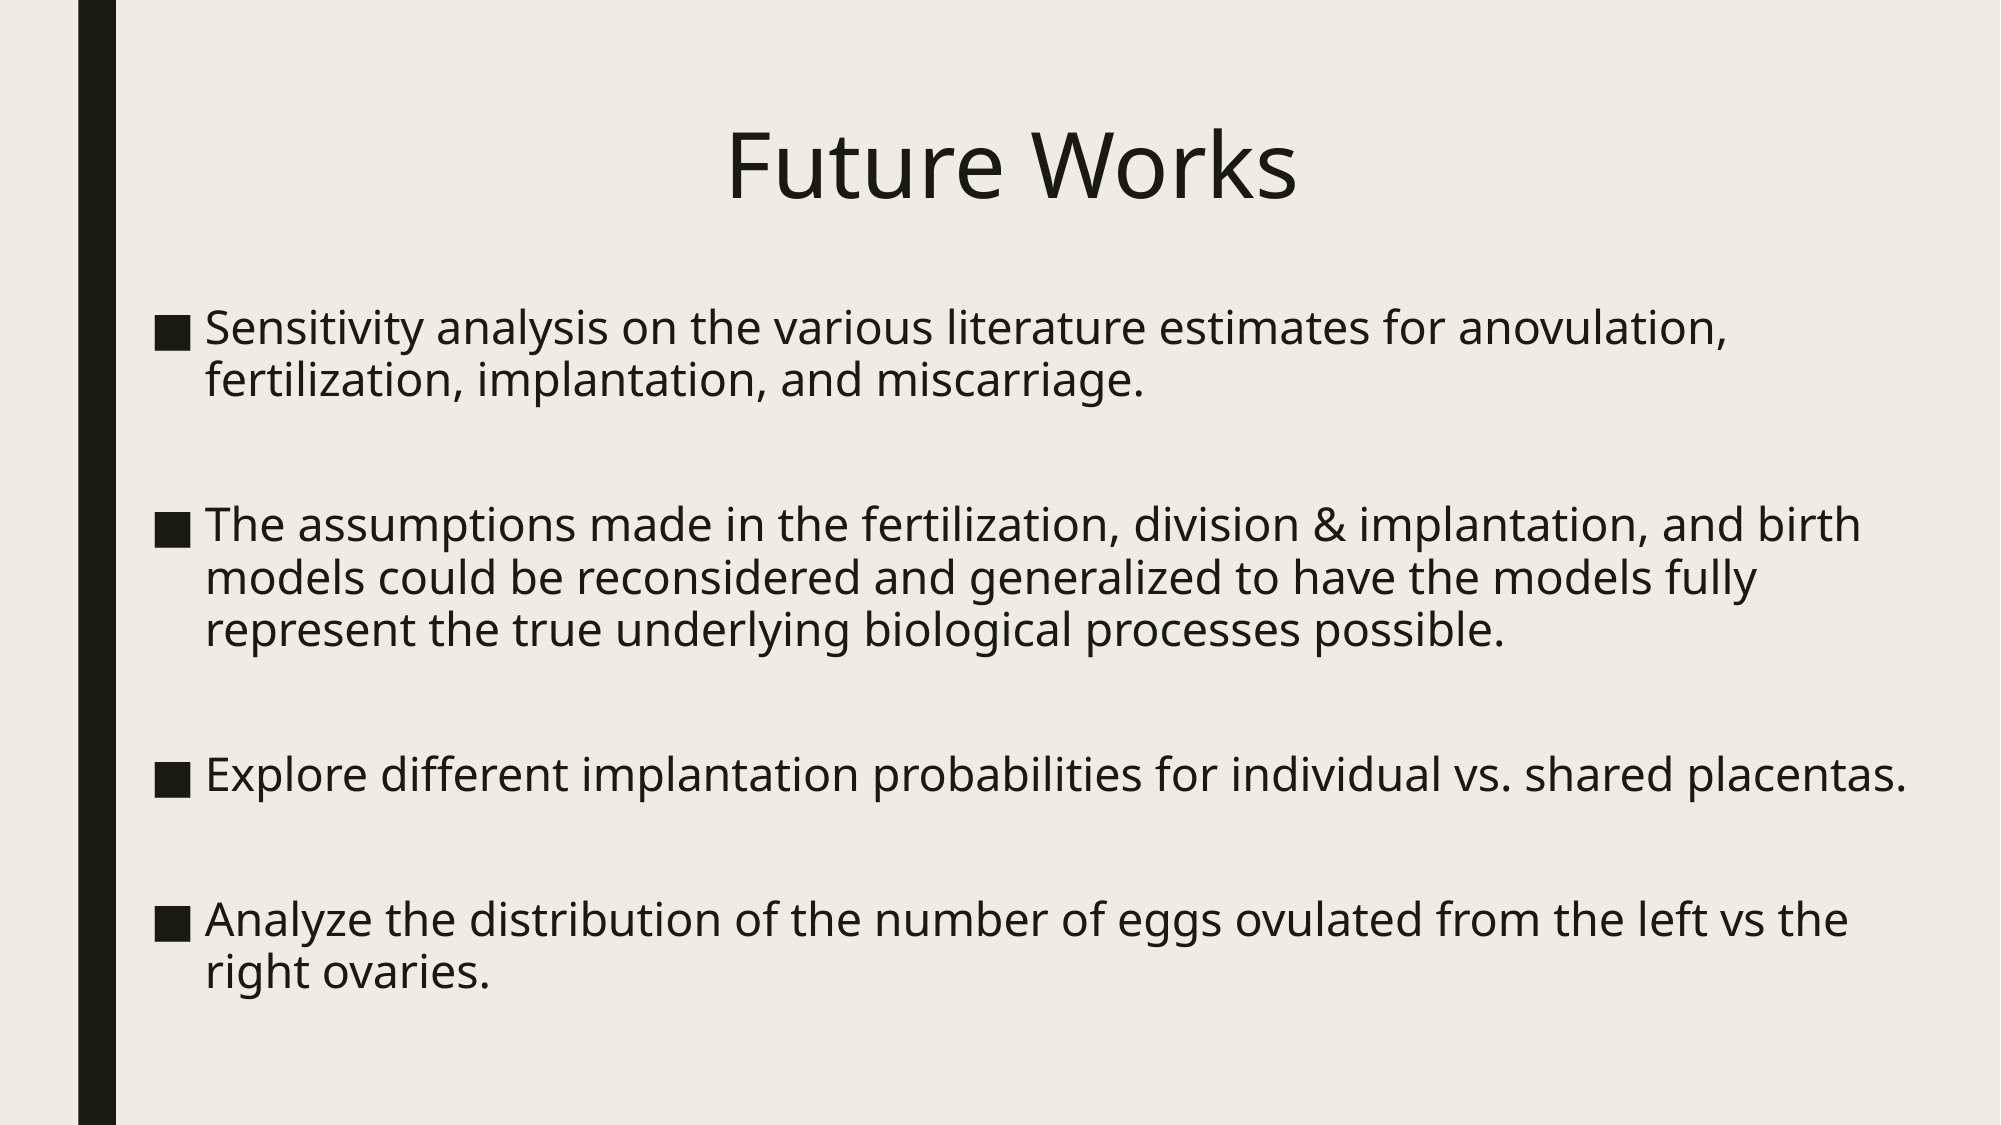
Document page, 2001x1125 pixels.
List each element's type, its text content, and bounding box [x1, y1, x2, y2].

title Future Works [225, 112, 1800, 295]
list Sensitivity analysis on the various literature estimates for anovulation, fertilization, implantation, and miscarriage. The assumptions made in the fertilization, division & implantation, and birth models could be reconsidered and generalized to have the models fully represent the true underlying biological processes possible. Explore different implantation probabilities for individual vs. shared placentas. Analyze the distribution of the number of eggs ovulated from the left vs the right ovaries. [135, 295, 1927, 1062]
